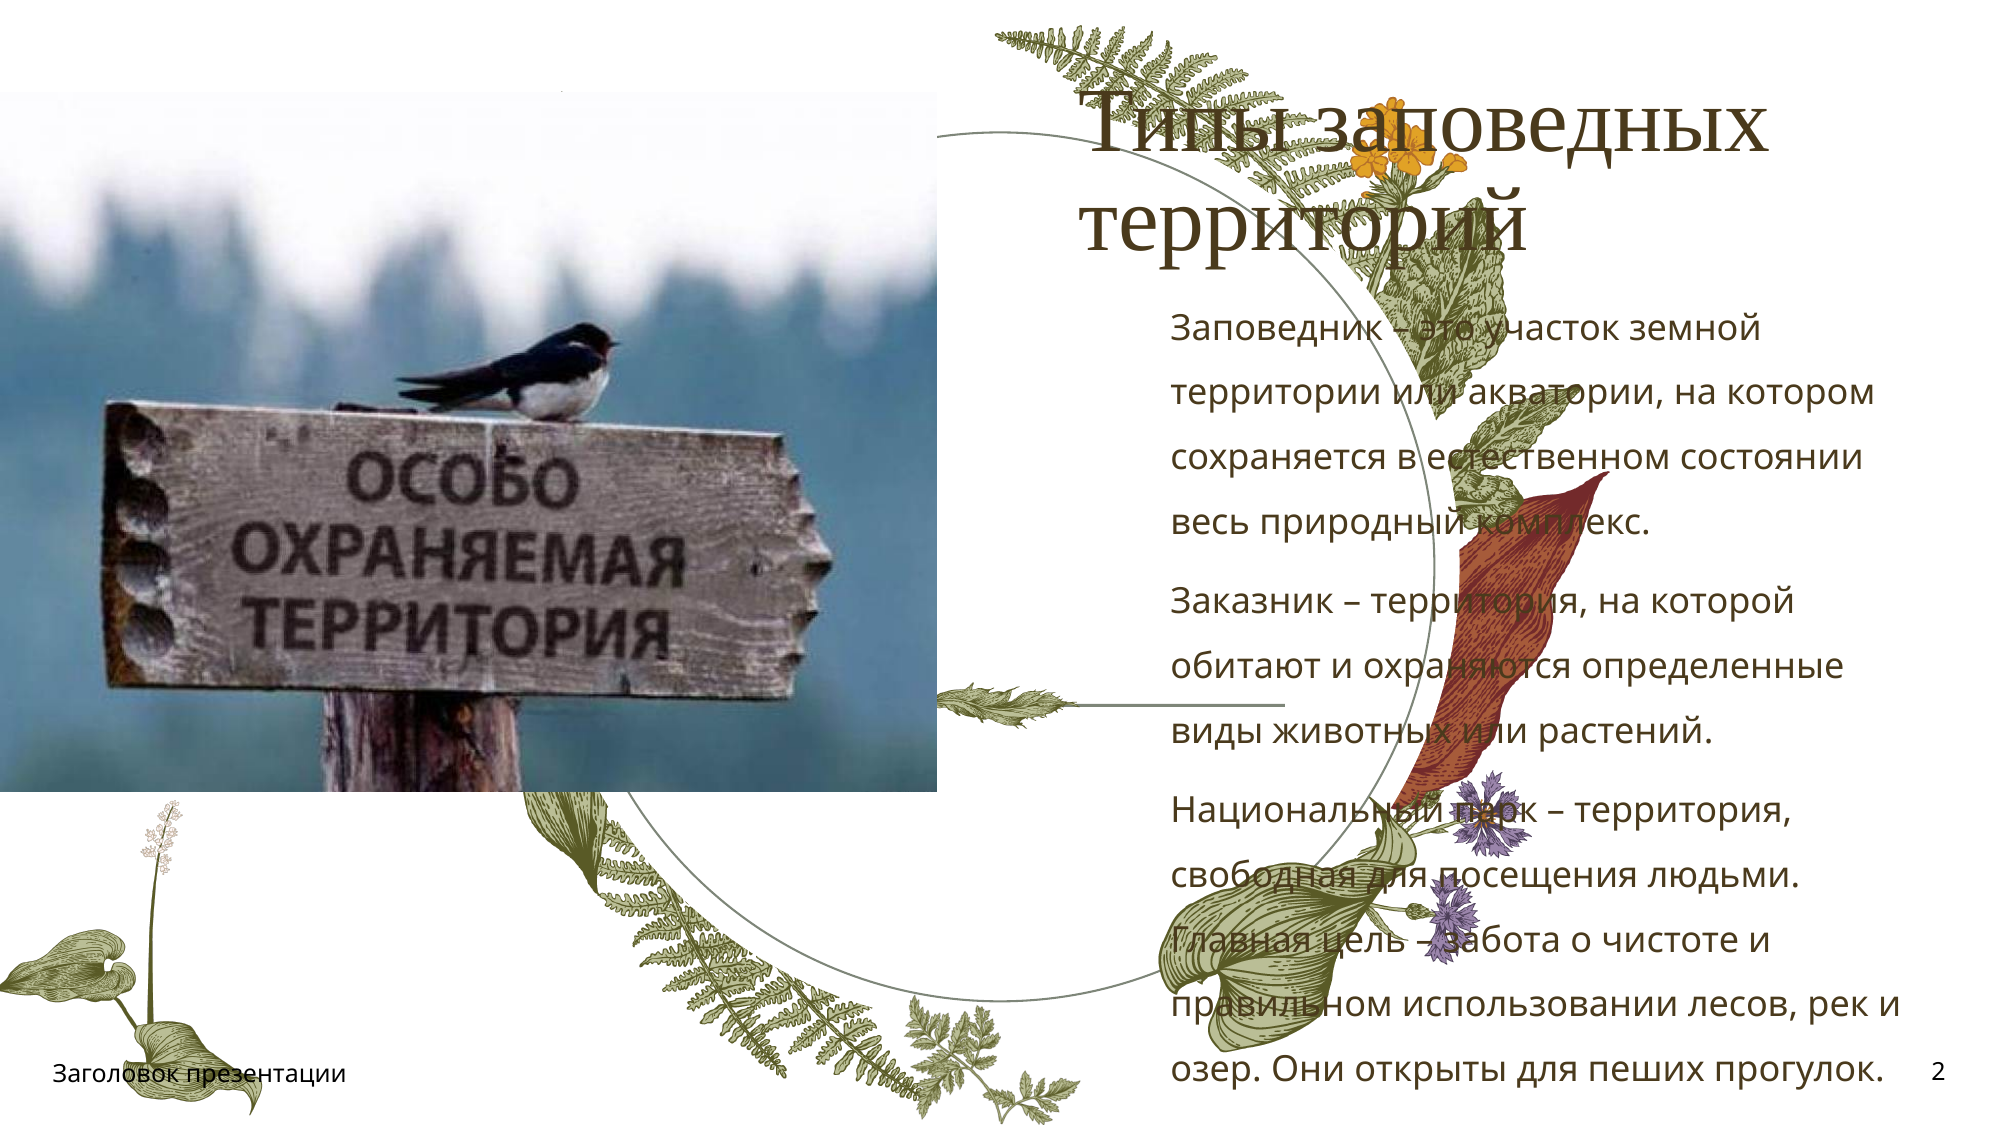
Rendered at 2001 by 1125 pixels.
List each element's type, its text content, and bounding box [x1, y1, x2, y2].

list Заповедник – это участок земной территории или акватории, на котором сохраняется в естественном состоянии весь природный комплекс. Заказник – территория, на которой обитают и охраняются определенные виды животных или растений. Национальный парк – территория, свободная для посещения людьми. Главная цель – забота о чистоте и правильном использовании лесов, рек и озер. Они открыты для пеших прогулок. [1155, 275, 1958, 1113]
title Типы заповедных территорий [1063, 0, 1958, 360]
slide_number 2 [1510, 1042, 1961, 1103]
footer Заголовок презентации [274, 1042, 713, 1103]
picture [0, 0, 1626, 1125]
